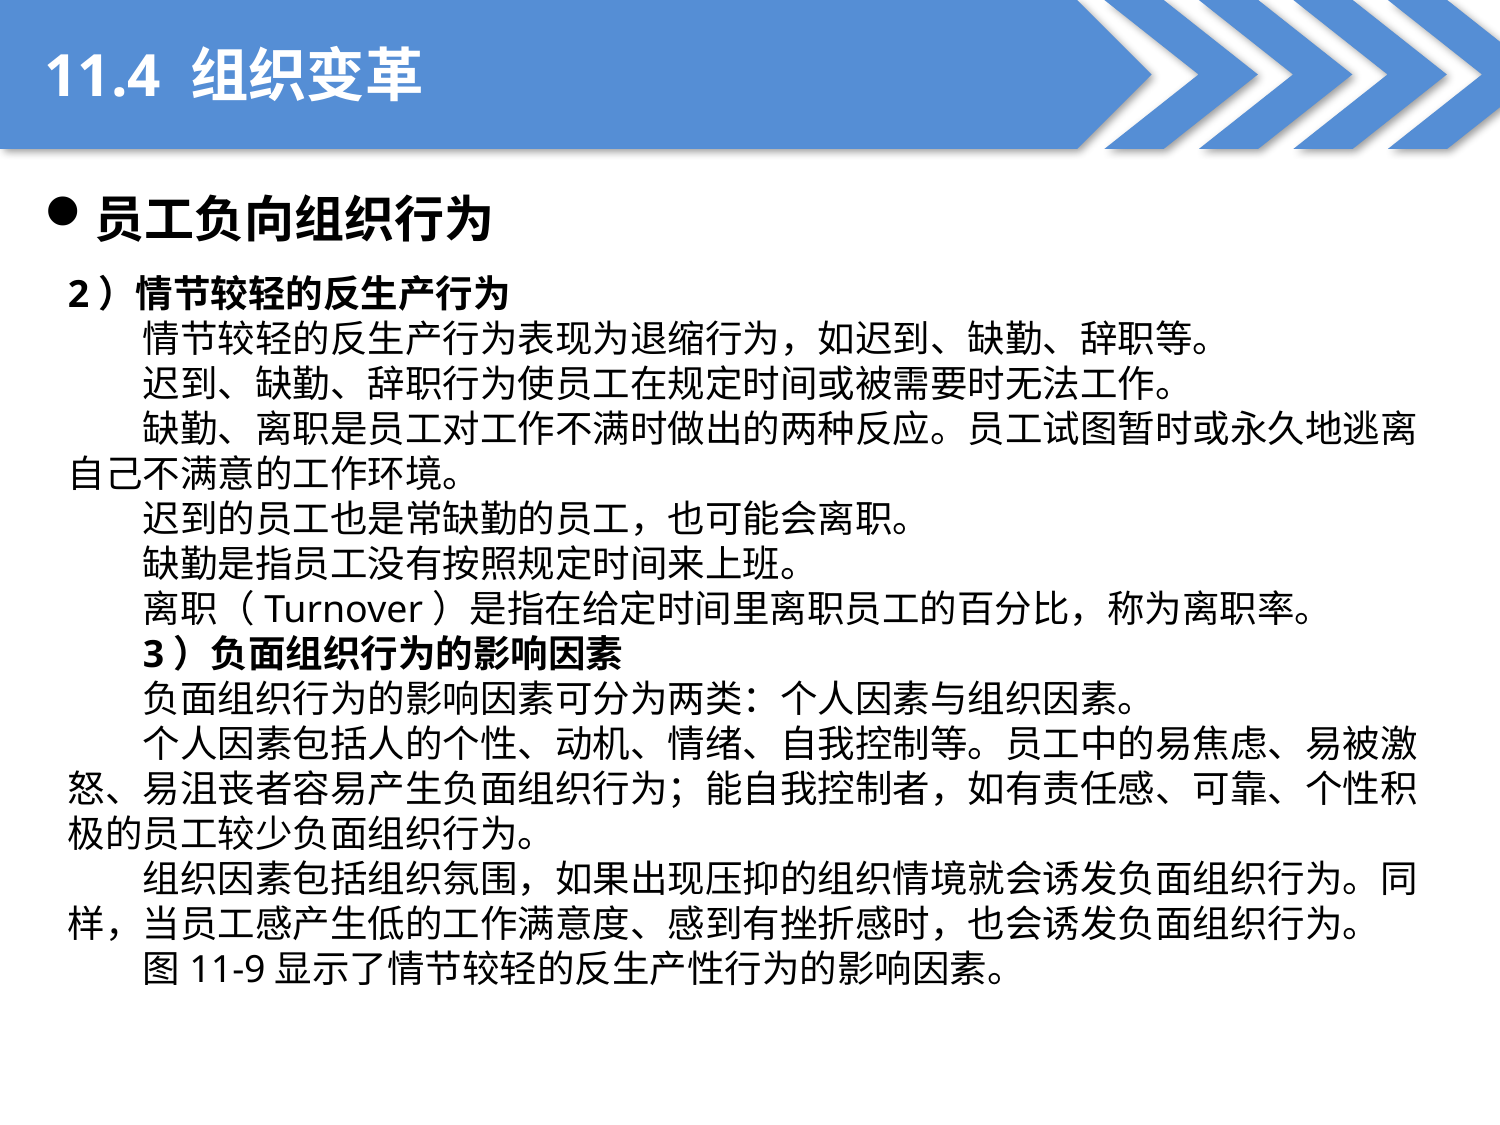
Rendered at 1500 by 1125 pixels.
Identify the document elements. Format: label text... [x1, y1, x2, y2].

text_box 员工负向组织行为 [29, 180, 821, 255]
text_box 2）情节较轻的反生产行为 情节较轻的反生产行为表现为退缩行为，如迟到、缺勤、辞职等。 迟到、缺勤、辞职行为使员工在规定时间或被需要时无法工作。 缺勤、离职是员工对工作不满时做出的两种反应。员工试图暂时或永久地逃离自己不满意的工作环境。 迟到的员工也是常缺勤的员工，也可能会离职。 缺勤是指员工没有按照规定时间来上班。 离职（Turnover）是指在给定时间里离职员工的百分比，称为离职率。 3）负面组织行为的影响因素 负面组织行为的影响因素可分为两类：个人因素与组织因素。 个人因素包括人的个性、动机、情绪、自我控制等。员工中的易焦虑、易被激怒、易沮丧者容易产生负面组织行为；能自我控制者，如有责任感、可靠、个性积极的员工较少负面组织行为。 组织因素包括组织氛围，如果出现压抑的组织情境就会诱发负面组织行为。同样，当员工感产生低的工作满意度、感到有挫折感时，也会诱发负面组织行为。 图11-9显示了情节较轻的反生产性行为的影响因素。 [53, 262, 1436, 998]
text_box 11.4 组织变革 [29, 30, 439, 116]
